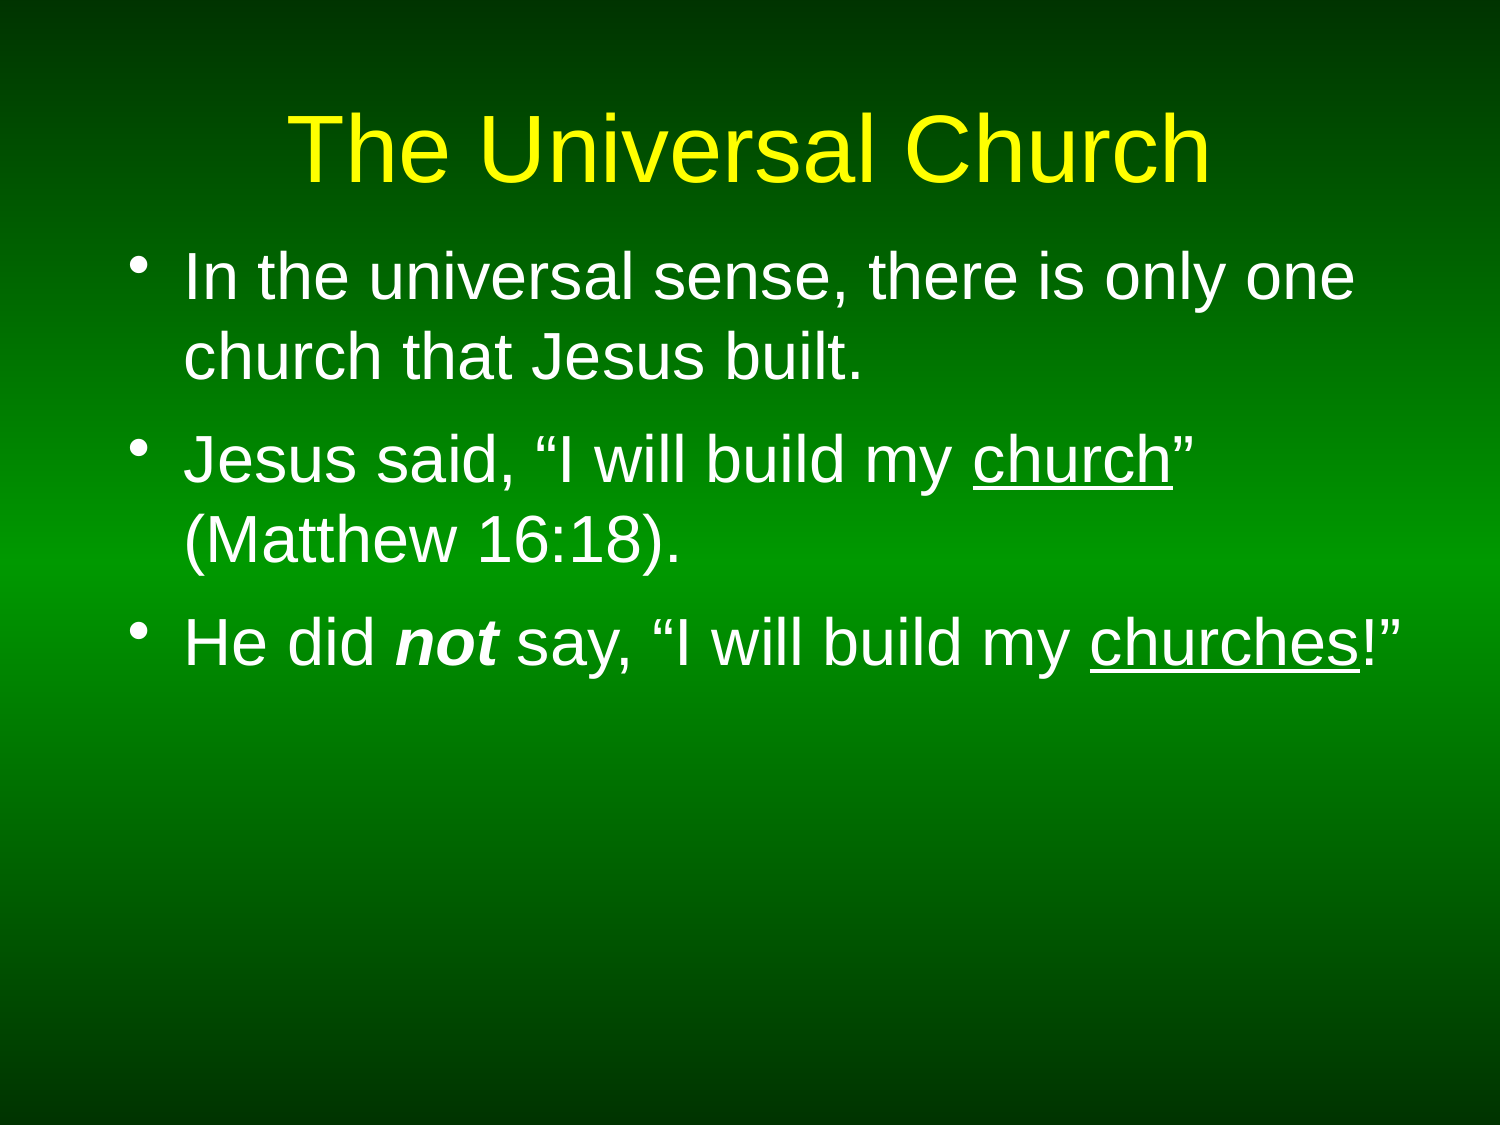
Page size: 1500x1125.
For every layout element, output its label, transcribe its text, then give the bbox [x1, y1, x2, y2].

list In the universal sense, there is only one church that Jesus built. Jesus said, “I will build my church” (Matthew 16:18). He did not say, “I will build my churches!” [112, 224, 1463, 913]
title The Universal Church [37, 50, 1463, 238]
